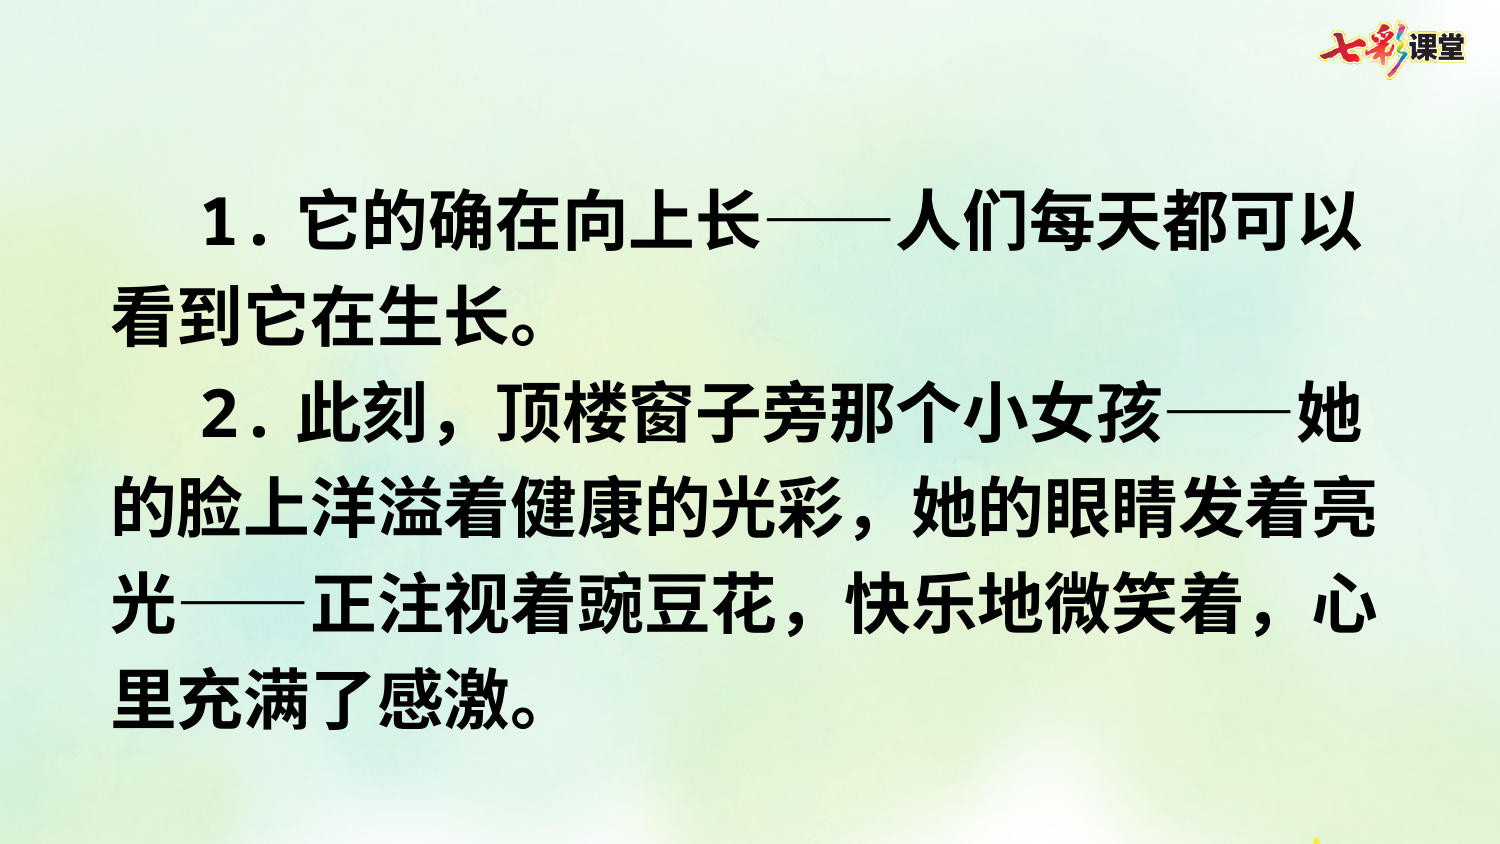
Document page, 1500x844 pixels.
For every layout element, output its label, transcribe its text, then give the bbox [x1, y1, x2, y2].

picture [0, 0, 1500, 844]
text_box 1.它的确在向上长——人们每天都可以看到它在生长。 2.此刻，顶楼窗子旁那个小女孩——她的脸上洋溢着健康的光彩，她的眼睛发着亮光——正注视着豌豆花，快乐地微笑着，心里充满了感激。 [98, 156, 1398, 744]
